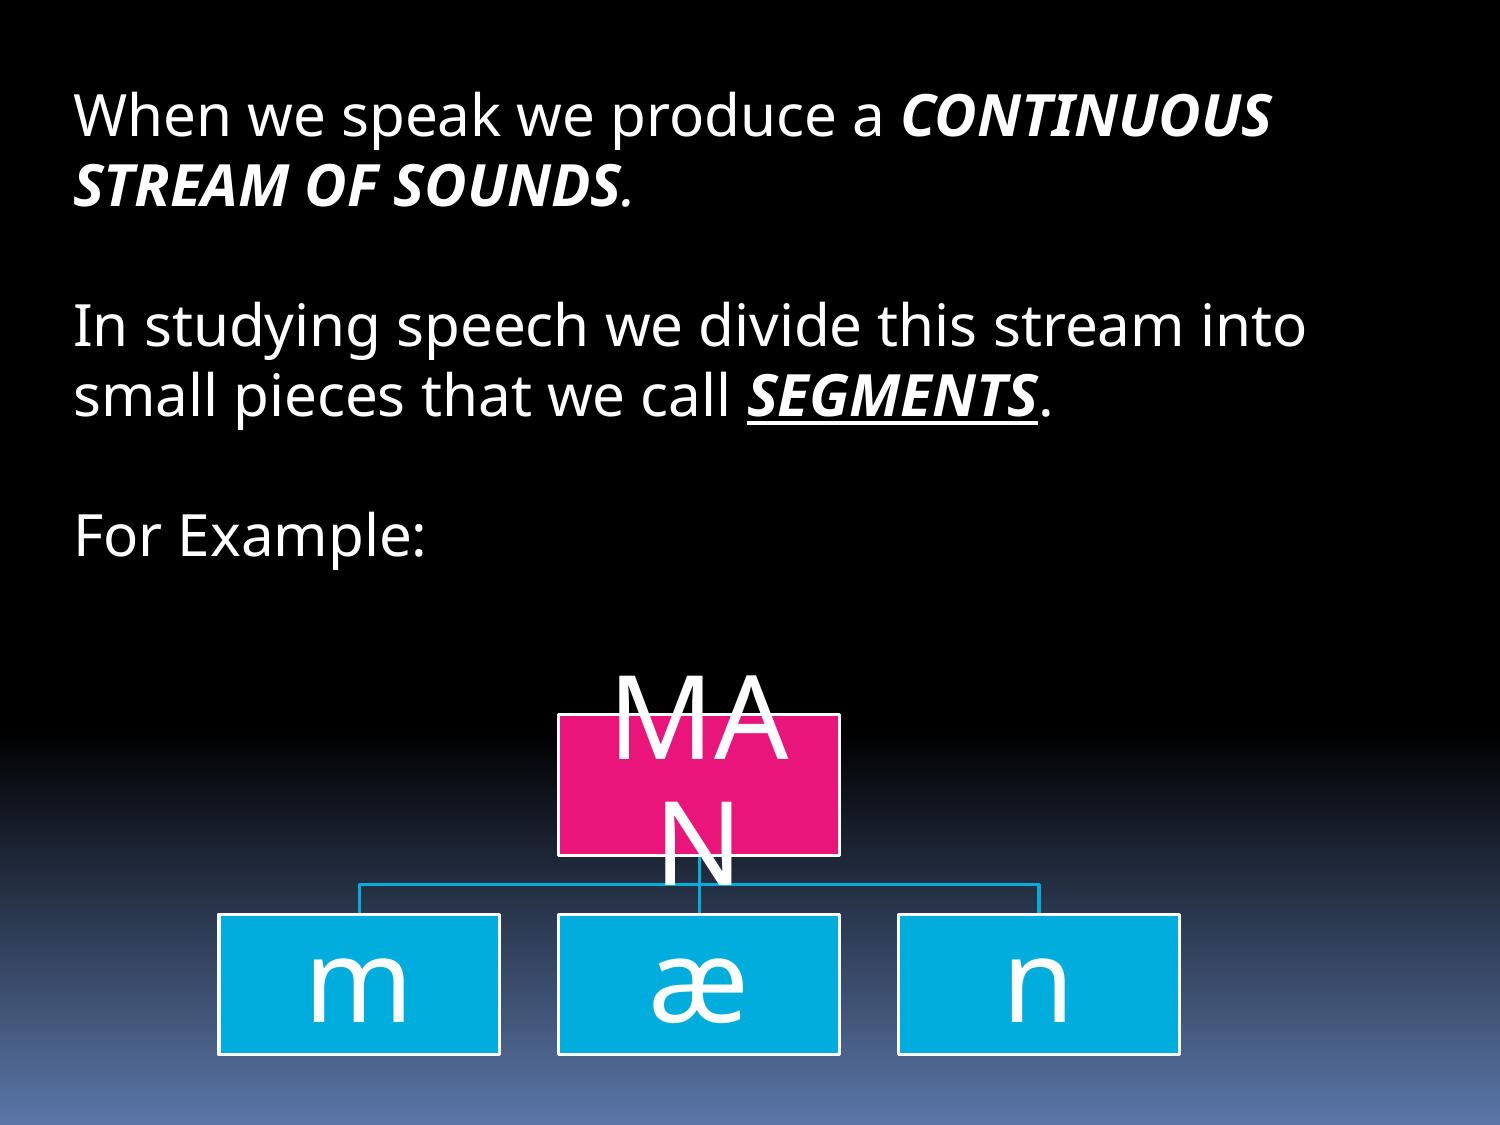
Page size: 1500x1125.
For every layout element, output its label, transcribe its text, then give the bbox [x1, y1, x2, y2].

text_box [198, 714, 1200, 1056]
text_box [140, 574, 1137, 689]
text_box When we speak we produce a CONTINUOUS STREAM OF SOUNDS. In studying speech we divide this stream into small pieces that we call SEGMENTS. For Example: [58, 70, 1336, 620]
